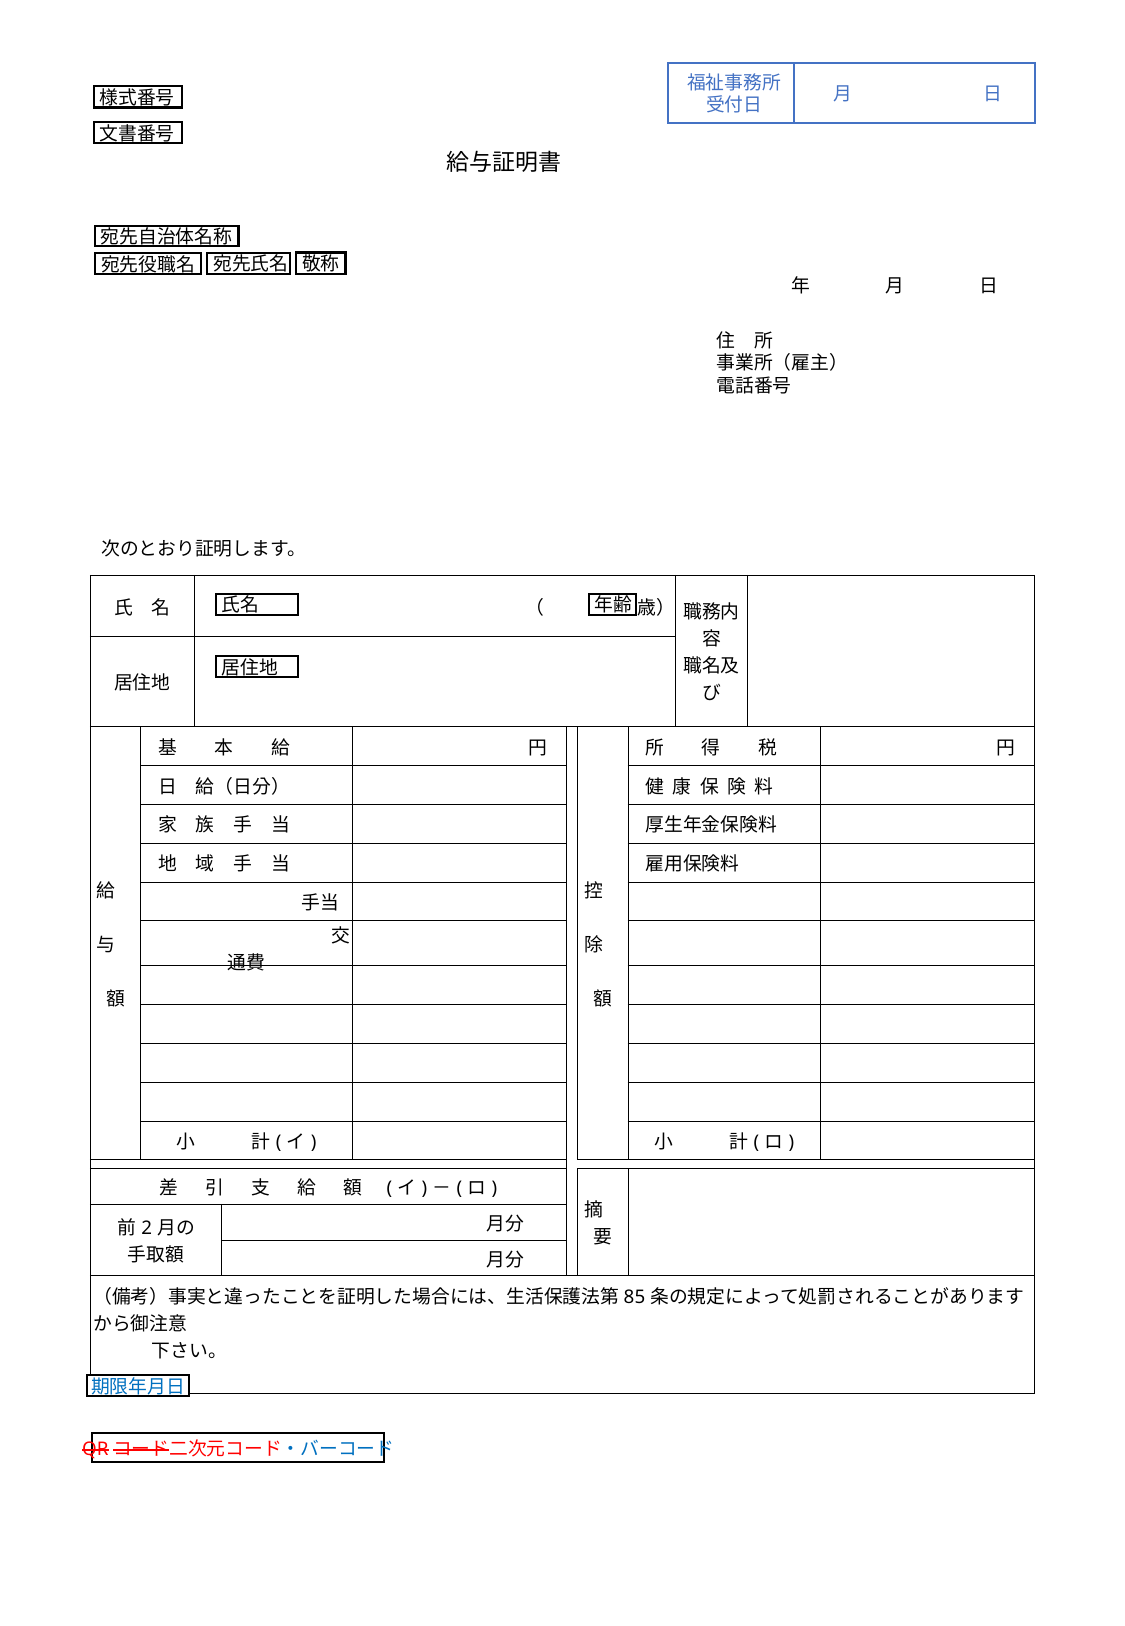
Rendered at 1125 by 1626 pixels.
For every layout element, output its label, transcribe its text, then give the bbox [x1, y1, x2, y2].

table_cell 厚生年金保険料 [629, 805, 820, 843]
table_cell 交通費 [141, 921, 352, 965]
text_box QRコード二次元コード・バーコード [91, 1432, 385, 1463]
table_cell （備考）事実と違ったことを証明した場合には、生活保護法第85条の規定によって処罰されることがありますから御注意 下さい。 [91, 1276, 1034, 1393]
table_cell 摘 要 [578, 1169, 628, 1275]
table_cell 差 引 支 給 額 (イ)－(ロ) [91, 1169, 566, 1204]
table_cell 健 康 保 険 料 [629, 766, 820, 804]
table_cell 小 計(ロ) [629, 1122, 820, 1159]
text_box 年齢 [588, 593, 637, 616]
text_box 年 月 日 [701, 266, 1035, 304]
table_cell 基 本 給 [141, 727, 352, 765]
table_cell [578, 1160, 1034, 1168]
table_cell 円 [353, 727, 566, 765]
table_cell 月分 [222, 1241, 566, 1275]
table_cell 円 [821, 727, 1034, 765]
table_cell [353, 883, 566, 920]
table_cell 前2月の 手取額 [91, 1205, 221, 1275]
table_cell 家 族 手 当 [141, 805, 352, 843]
text_box 給与証明書 [432, 139, 693, 182]
text_box 氏名 [215, 593, 299, 616]
table_cell [629, 1005, 820, 1043]
table_cell [353, 766, 566, 804]
table_cell 居住地 [91, 637, 194, 726]
table_header 氏 名 [91, 576, 194, 636]
table_cell [821, 805, 1034, 843]
table_cell [353, 921, 566, 965]
table_cell [821, 966, 1034, 1004]
table_cell [91, 1160, 566, 1168]
table_cell [821, 844, 1034, 882]
table_cell [821, 1044, 1034, 1082]
text_box 住 所 事業所（雇主） 電話番号 [701, 321, 1035, 404]
table_cell [353, 1122, 566, 1159]
table_header （ 歳） [195, 576, 675, 636]
text_box 文書番号 [93, 121, 183, 144]
table_cell [353, 1044, 566, 1082]
table_cell [629, 1083, 820, 1121]
table_cell [353, 805, 566, 843]
text_box 期限年月日 [86, 1374, 190, 1397]
table_cell [821, 766, 1034, 804]
table_header [748, 576, 1034, 726]
table_cell [629, 883, 820, 920]
table_cell 所 得 税 [629, 727, 820, 765]
table_cell [821, 1122, 1034, 1159]
table_cell [821, 1005, 1034, 1043]
table_cell [353, 1005, 566, 1043]
table_cell [567, 727, 578, 1275]
table_cell 雇用保険料 [629, 844, 820, 882]
table_cell [141, 1044, 352, 1082]
table_cell [821, 1083, 1034, 1121]
table_cell [353, 844, 566, 882]
table_cell 月分 [222, 1205, 566, 1240]
table_cell [821, 883, 1034, 920]
table_cell [629, 966, 820, 1004]
table_cell 日 給（日分） [141, 766, 352, 804]
table_cell 地 域 手 当 [141, 844, 352, 882]
table_cell [141, 966, 352, 1004]
table_cell [353, 1083, 566, 1121]
table_cell 控 除 額 [578, 727, 628, 1159]
table_cell [629, 921, 820, 965]
table_cell [353, 966, 566, 1004]
table_cell [629, 1044, 820, 1082]
table_cell [141, 1005, 352, 1043]
table_cell 小 計(イ) [141, 1122, 352, 1159]
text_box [94, 225, 346, 275]
table_cell [629, 1169, 1034, 1275]
table_cell 手当 [141, 883, 352, 920]
table_cell 給 与 額 [91, 727, 140, 1159]
table_cell [195, 637, 675, 726]
text_box 次のとおり証明します。 [86, 529, 1032, 567]
table_cell [141, 1083, 352, 1121]
text_box 様式番号 [93, 85, 183, 109]
table_cell [821, 921, 1034, 965]
table_header 職務内容 職名及び [676, 576, 747, 726]
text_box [668, 63, 1035, 124]
text_box 居住地 [215, 655, 299, 678]
